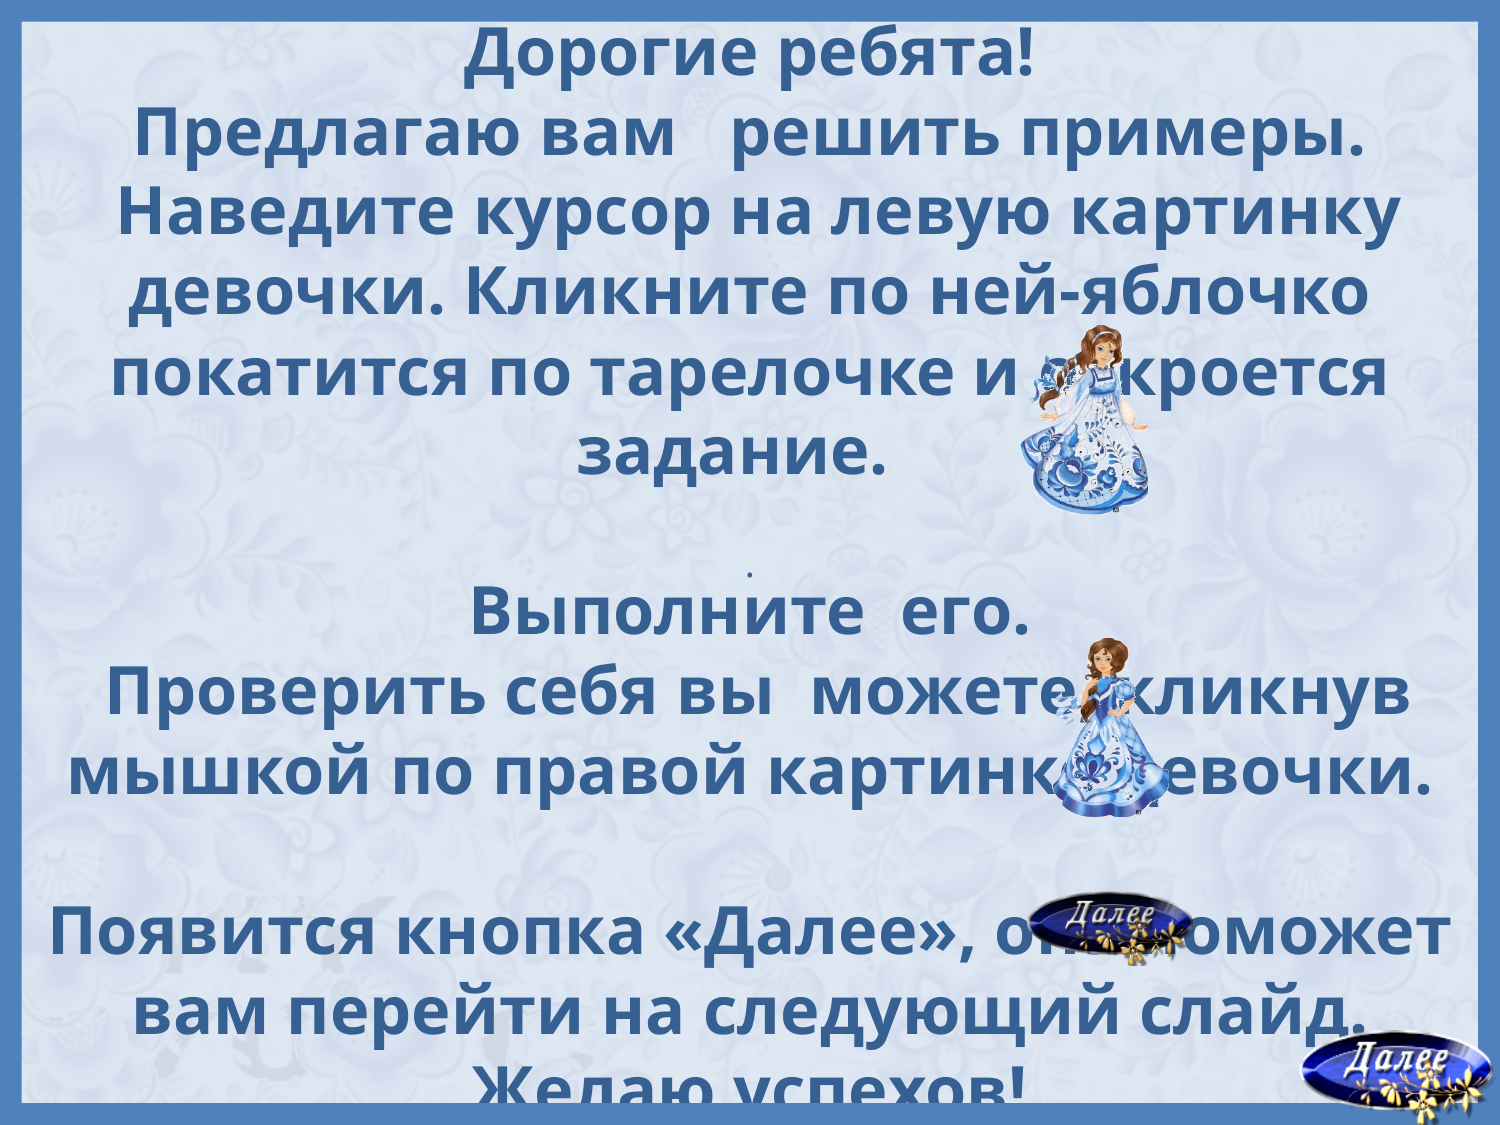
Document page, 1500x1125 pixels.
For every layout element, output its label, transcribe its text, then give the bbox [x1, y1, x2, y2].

picture [1052, 637, 1169, 818]
picture [1291, 1017, 1499, 1125]
picture [1020, 325, 1149, 516]
text_box Дорогие ребята! Предлагаю вам решить примеры. Наведите курсор на левую картинку девочки. Кликните по ней-яблочко покатится по тарелочке и откроется задание. Выполните его. Проверить себя вы можете, кликнув мышкой по правой картинке девочки. Появится кнопка «Далее», она поможет вам перейти на следующий слайд. Желаю успехов! [24, 24, 1476, 1101]
text_box [0, 0, 1500, 1125]
picture [1020, 882, 1199, 966]
